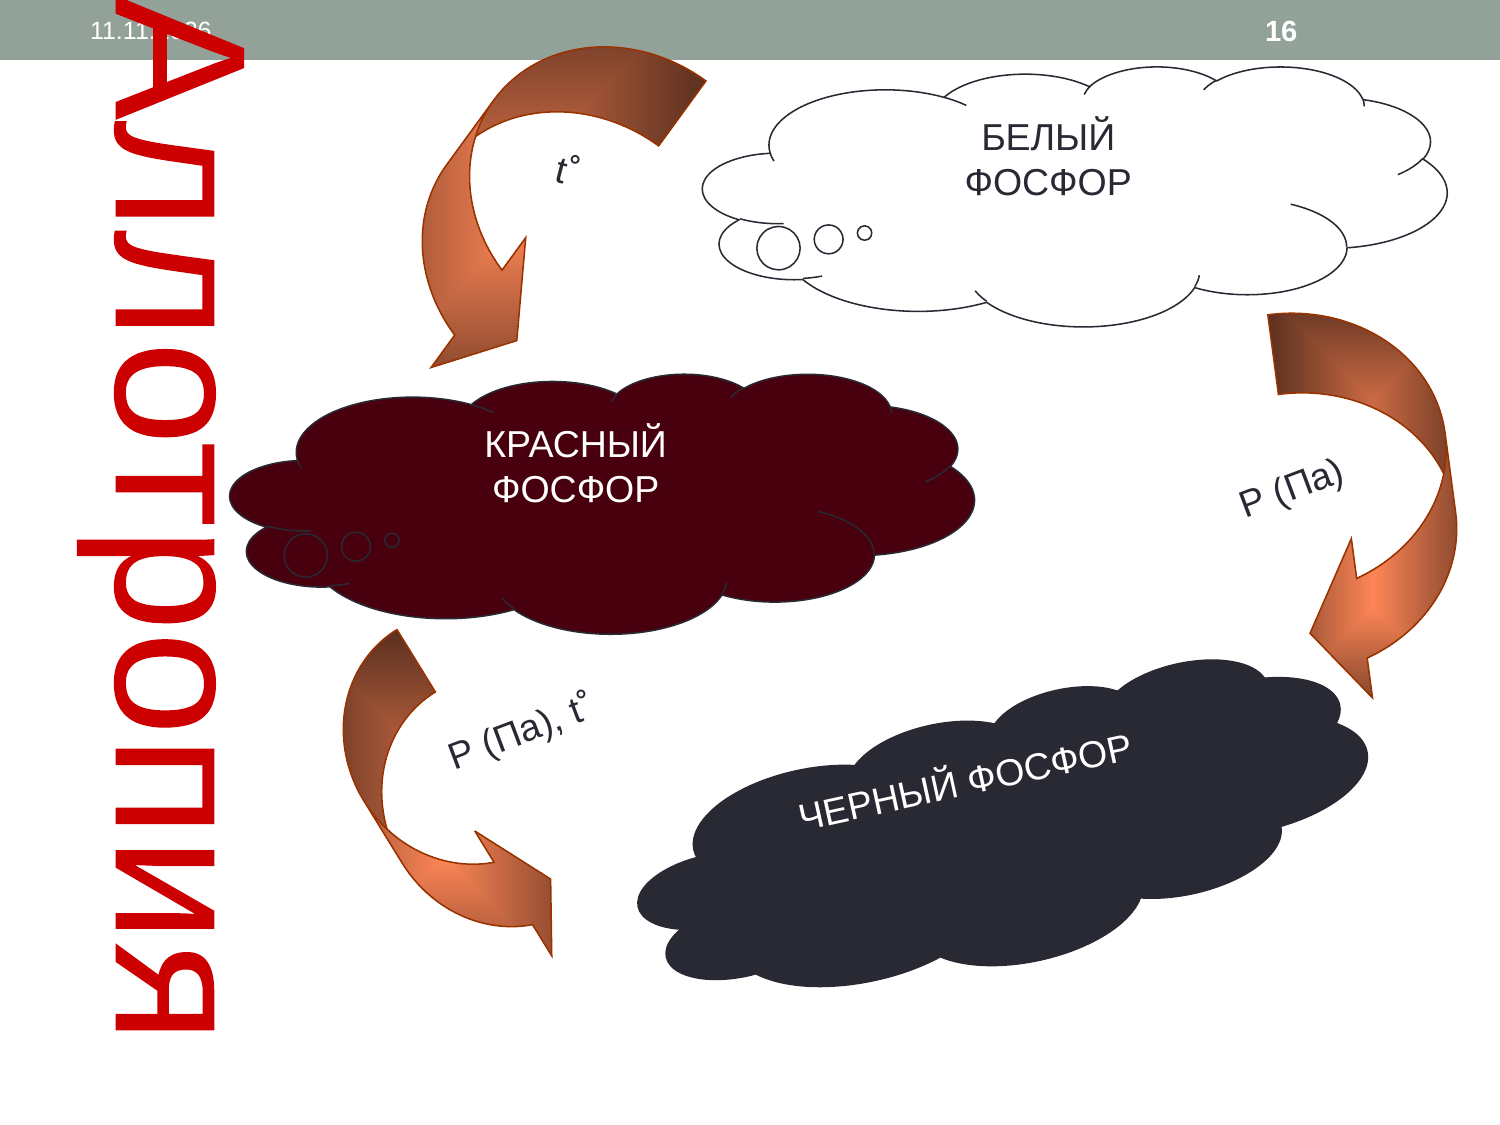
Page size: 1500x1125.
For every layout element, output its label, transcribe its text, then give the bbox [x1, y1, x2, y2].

text_box [343, 629, 552, 956]
slide_number 16 [1250, 3, 1425, 57]
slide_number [75, 3, 550, 57]
text_box [1267, 313, 1457, 698]
text_box БЕЛЫЙ ФОСФОР [702, 66, 1448, 327]
text_box Р (Па) [1168, 415, 1413, 556]
text_box t˚ [535, 133, 676, 225]
text_box Р (Па), t˚ [425, 633, 711, 790]
text_box КРАСНЫЙ ФОСФОР [229, 374, 975, 635]
text_box ЧЕРНЫЙ ФОСФОР [637, 660, 1368, 987]
text_box [422, 46, 706, 368]
